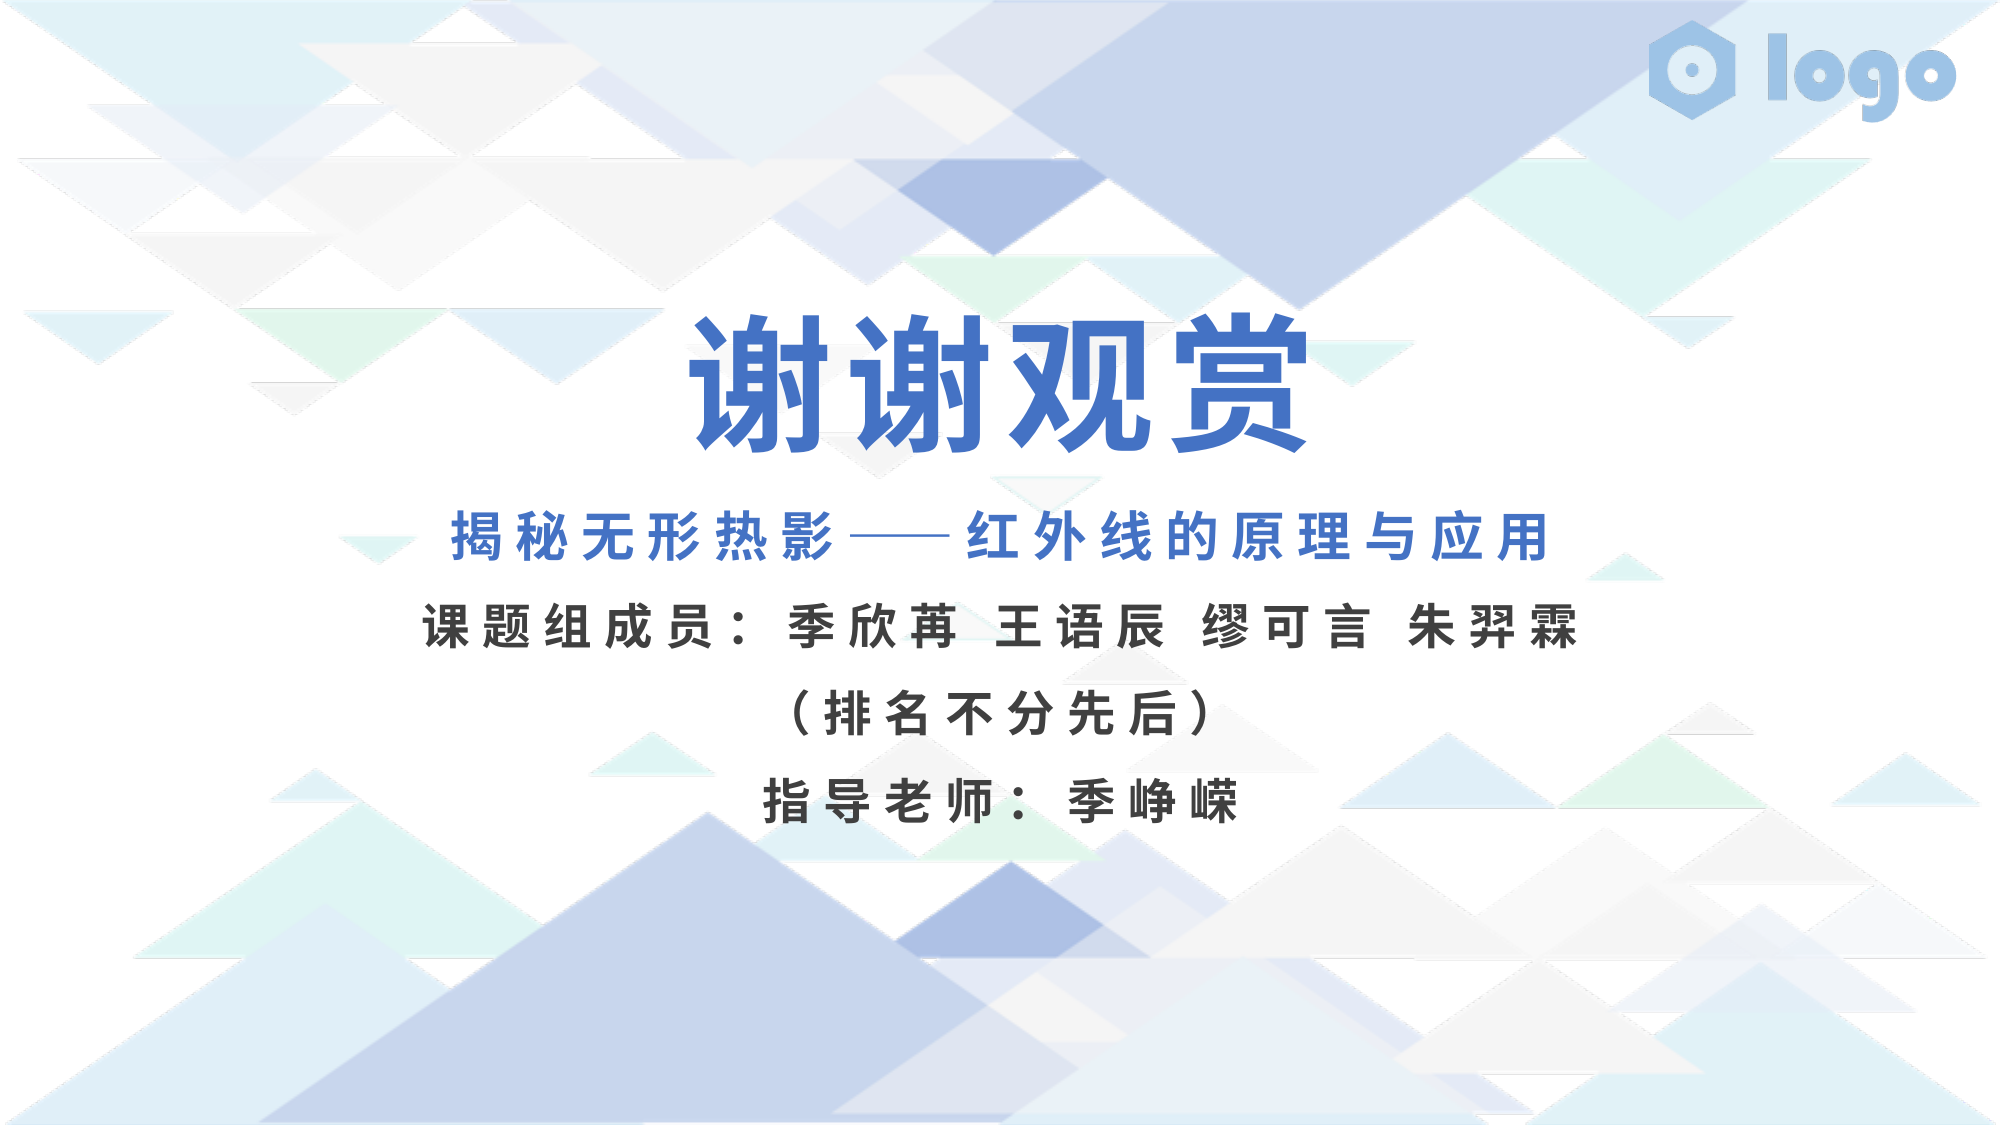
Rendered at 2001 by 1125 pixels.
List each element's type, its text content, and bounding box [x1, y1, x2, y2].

title 谢谢观赏 揭秘无形热影——红外线的原理与应用 课题组成员：季欣苒 王语辰 缪可言 朱羿霖 （排名不分先后） 指导老师：季峥嵘 [295, 195, 1717, 896]
picture [1649, 20, 1957, 123]
